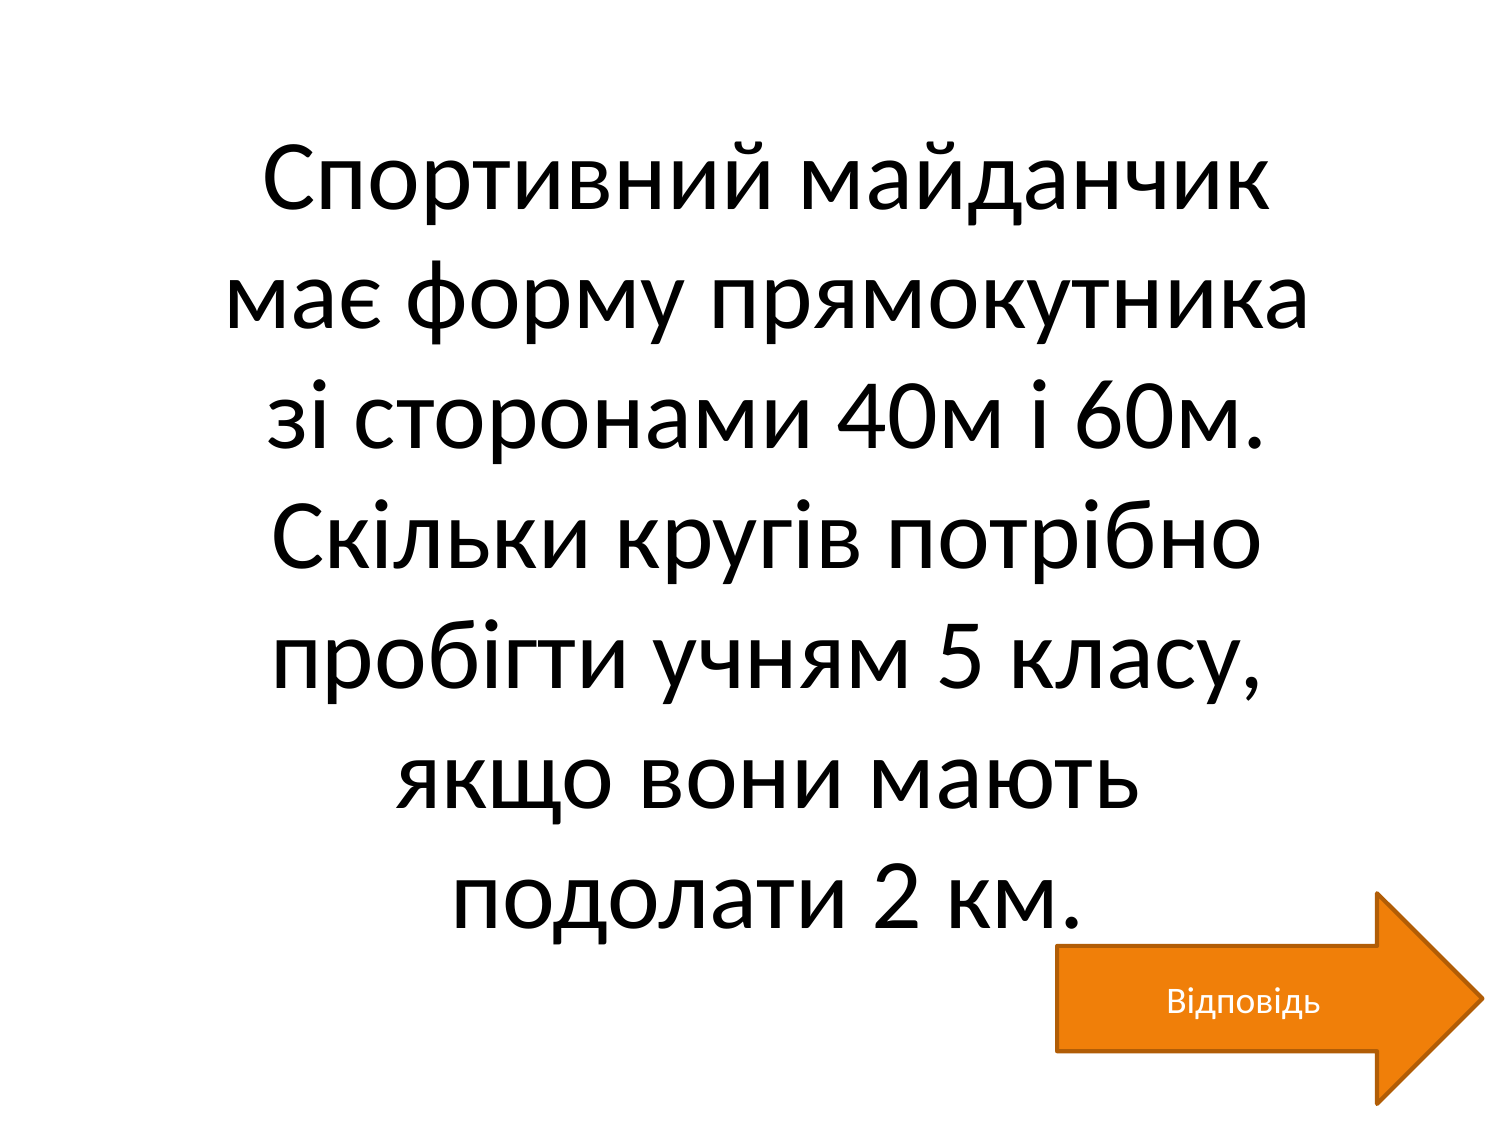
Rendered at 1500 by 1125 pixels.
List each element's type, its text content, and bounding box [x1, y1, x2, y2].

text_box Спортивний майданчик має форму прямокутника зі сторонами 40м і 60м. Скільки кругів потрібно пробігти учням 5 класу, якщо вони мають подолати 2 км. [182, 101, 1353, 1076]
text_box Відповідь [1055, 891, 1485, 1106]
